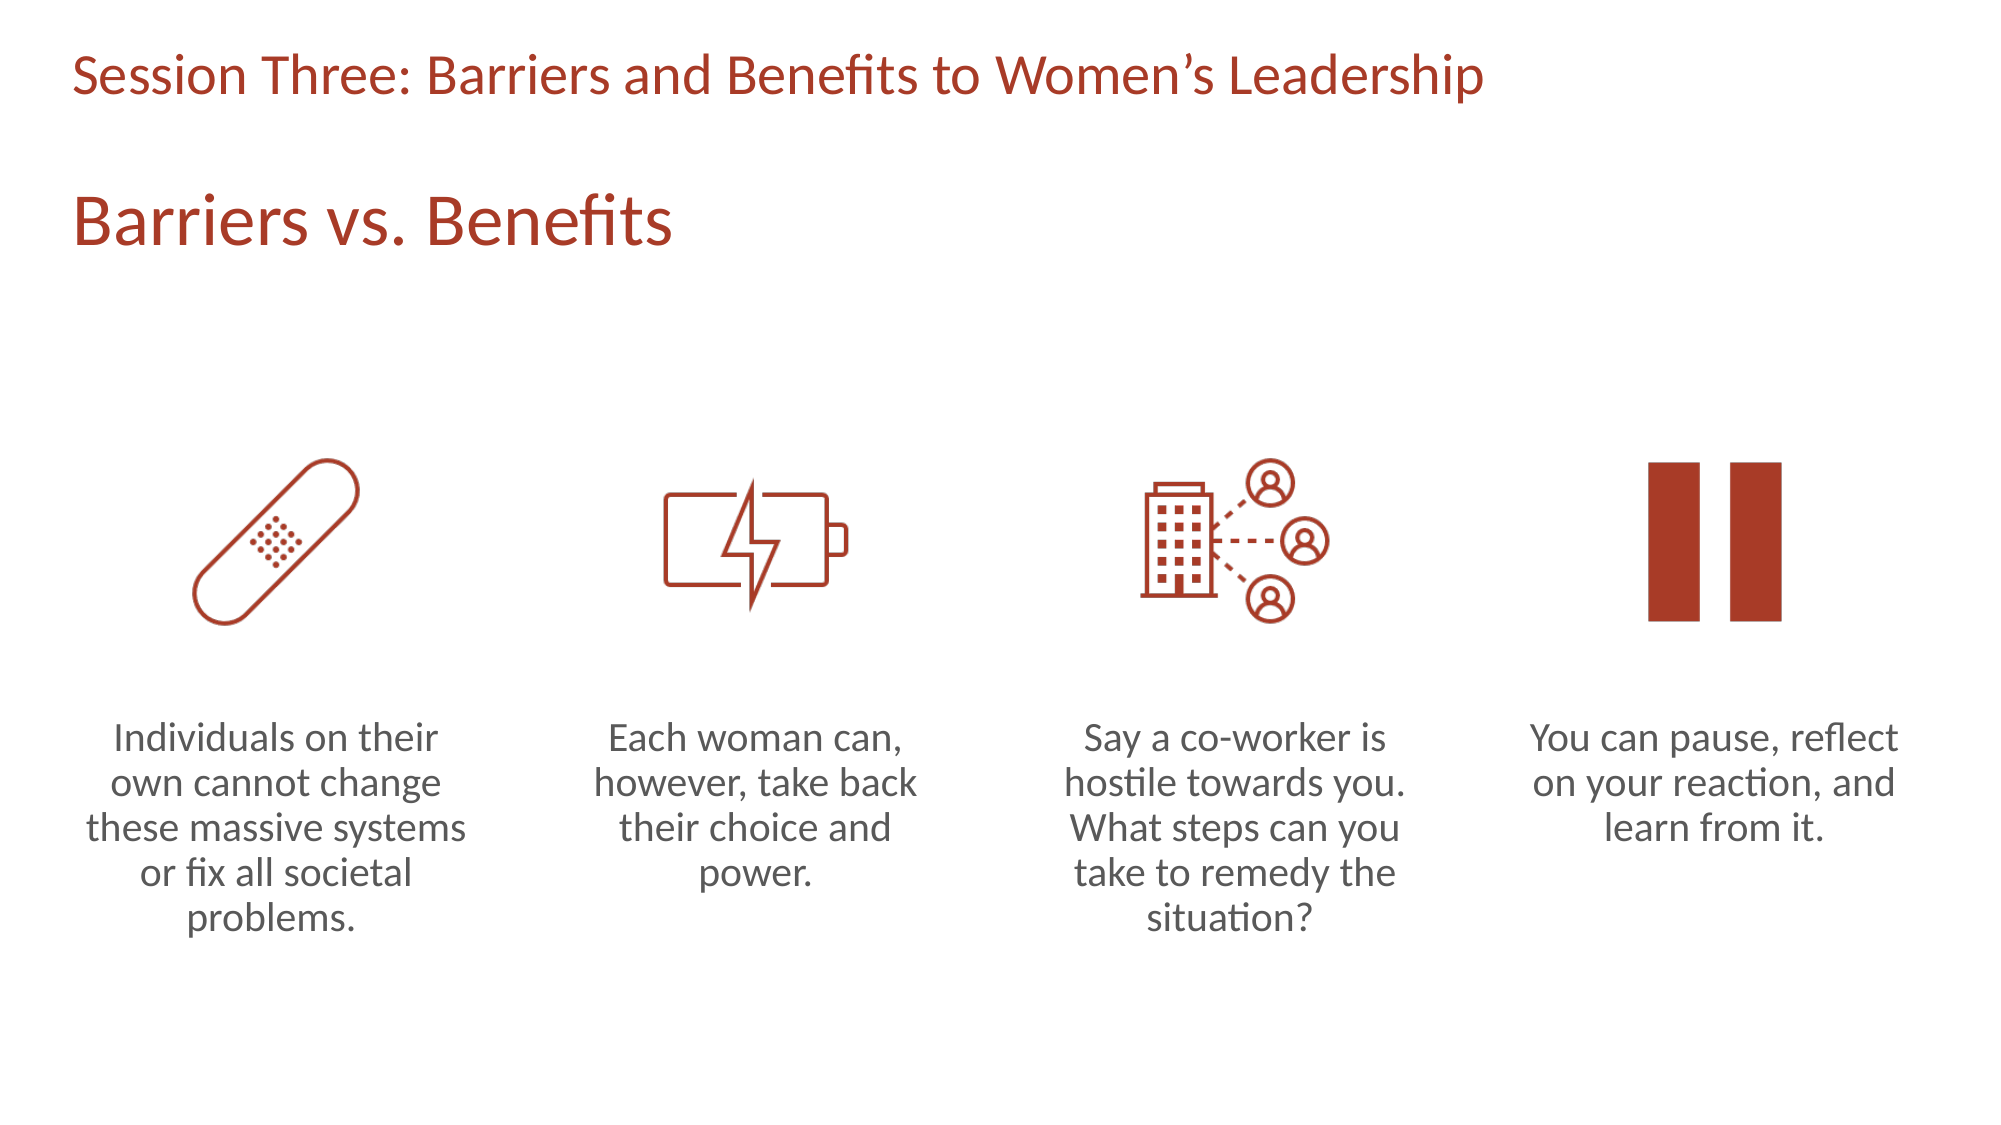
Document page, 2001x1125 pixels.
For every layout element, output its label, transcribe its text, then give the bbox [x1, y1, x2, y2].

list Barriers vs. Benefits [57, 172, 1934, 270]
title Session Three: Barriers and Benefits to Women’s Leadership [57, 36, 1934, 124]
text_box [57, 318, 1934, 975]
